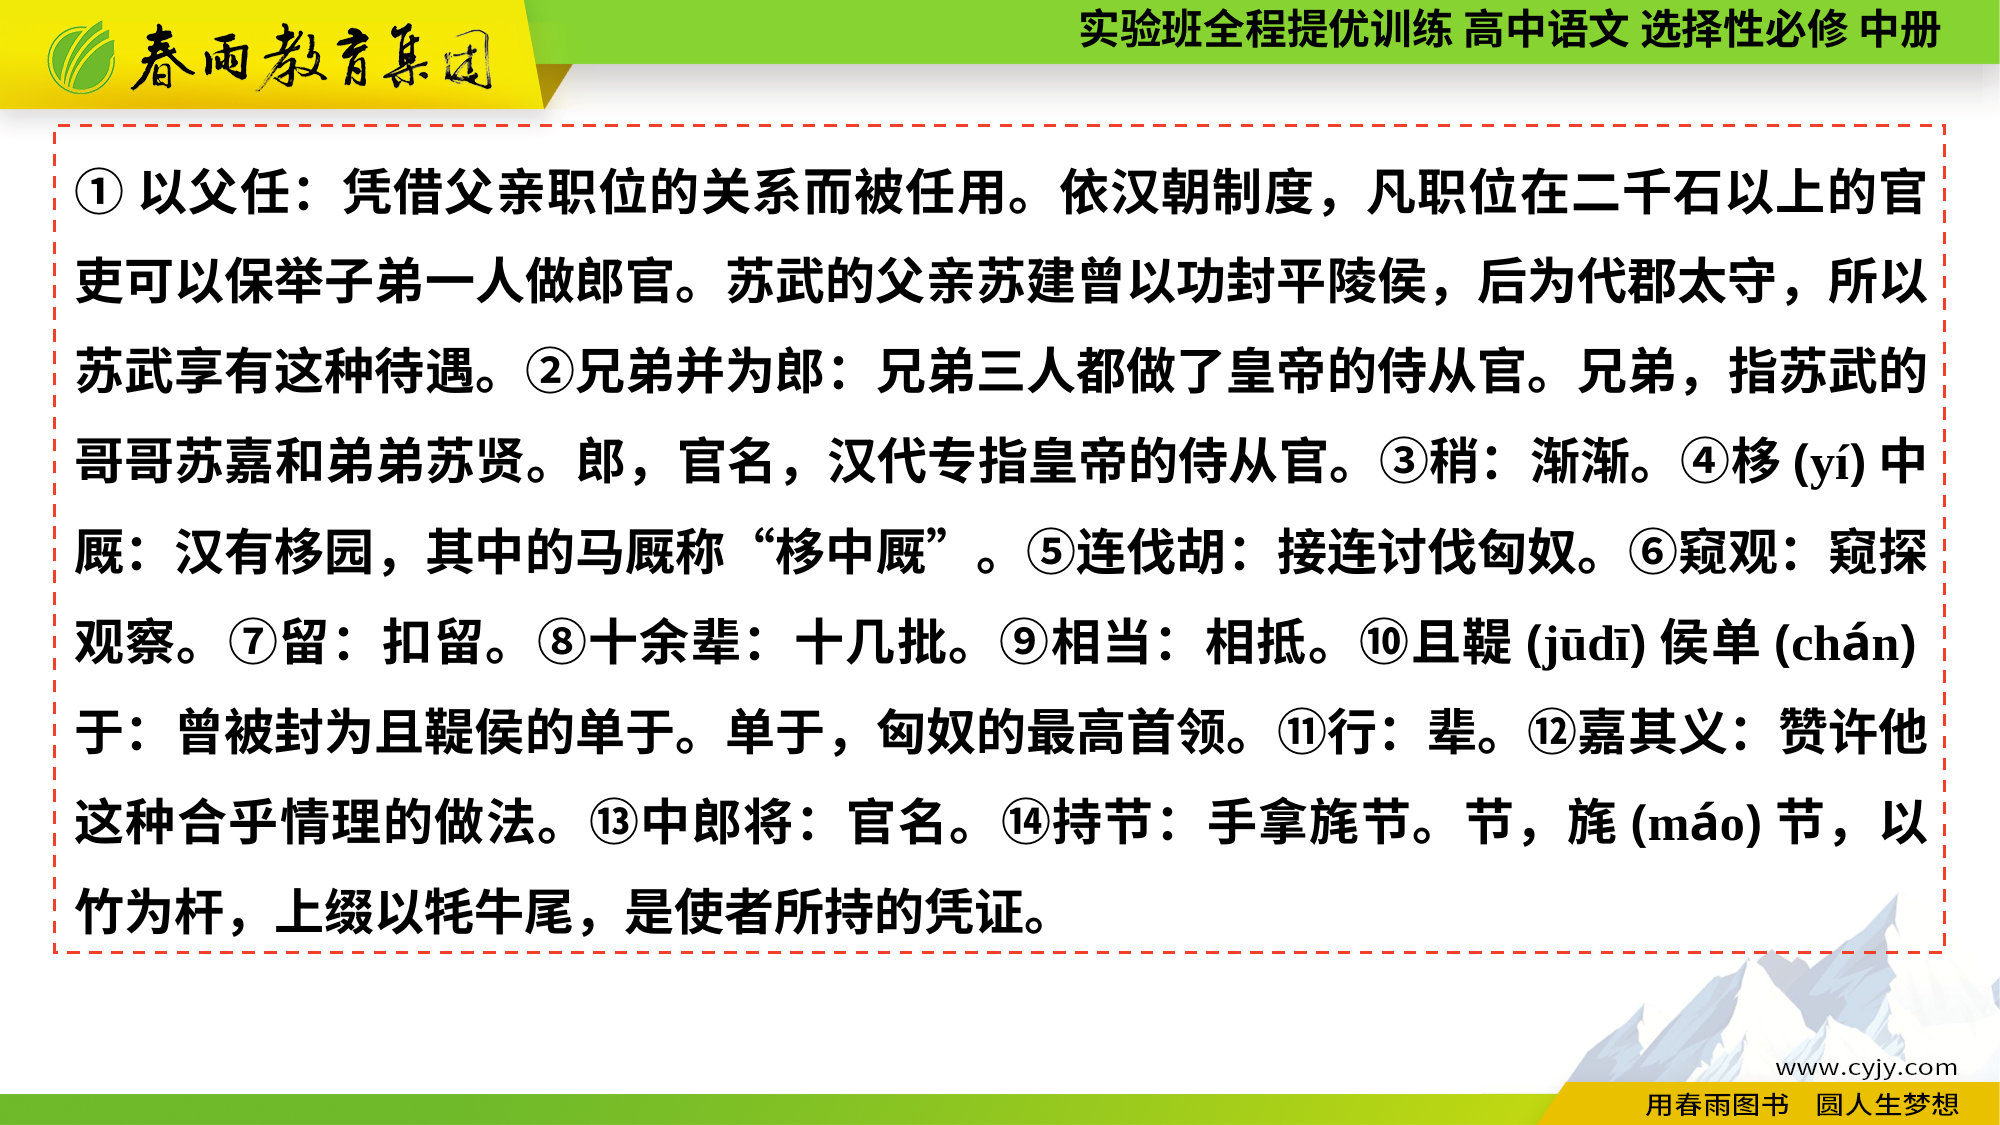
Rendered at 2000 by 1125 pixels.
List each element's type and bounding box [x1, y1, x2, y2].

text_box [54, 125, 1945, 953]
picture [0, 0, 2000, 1125]
